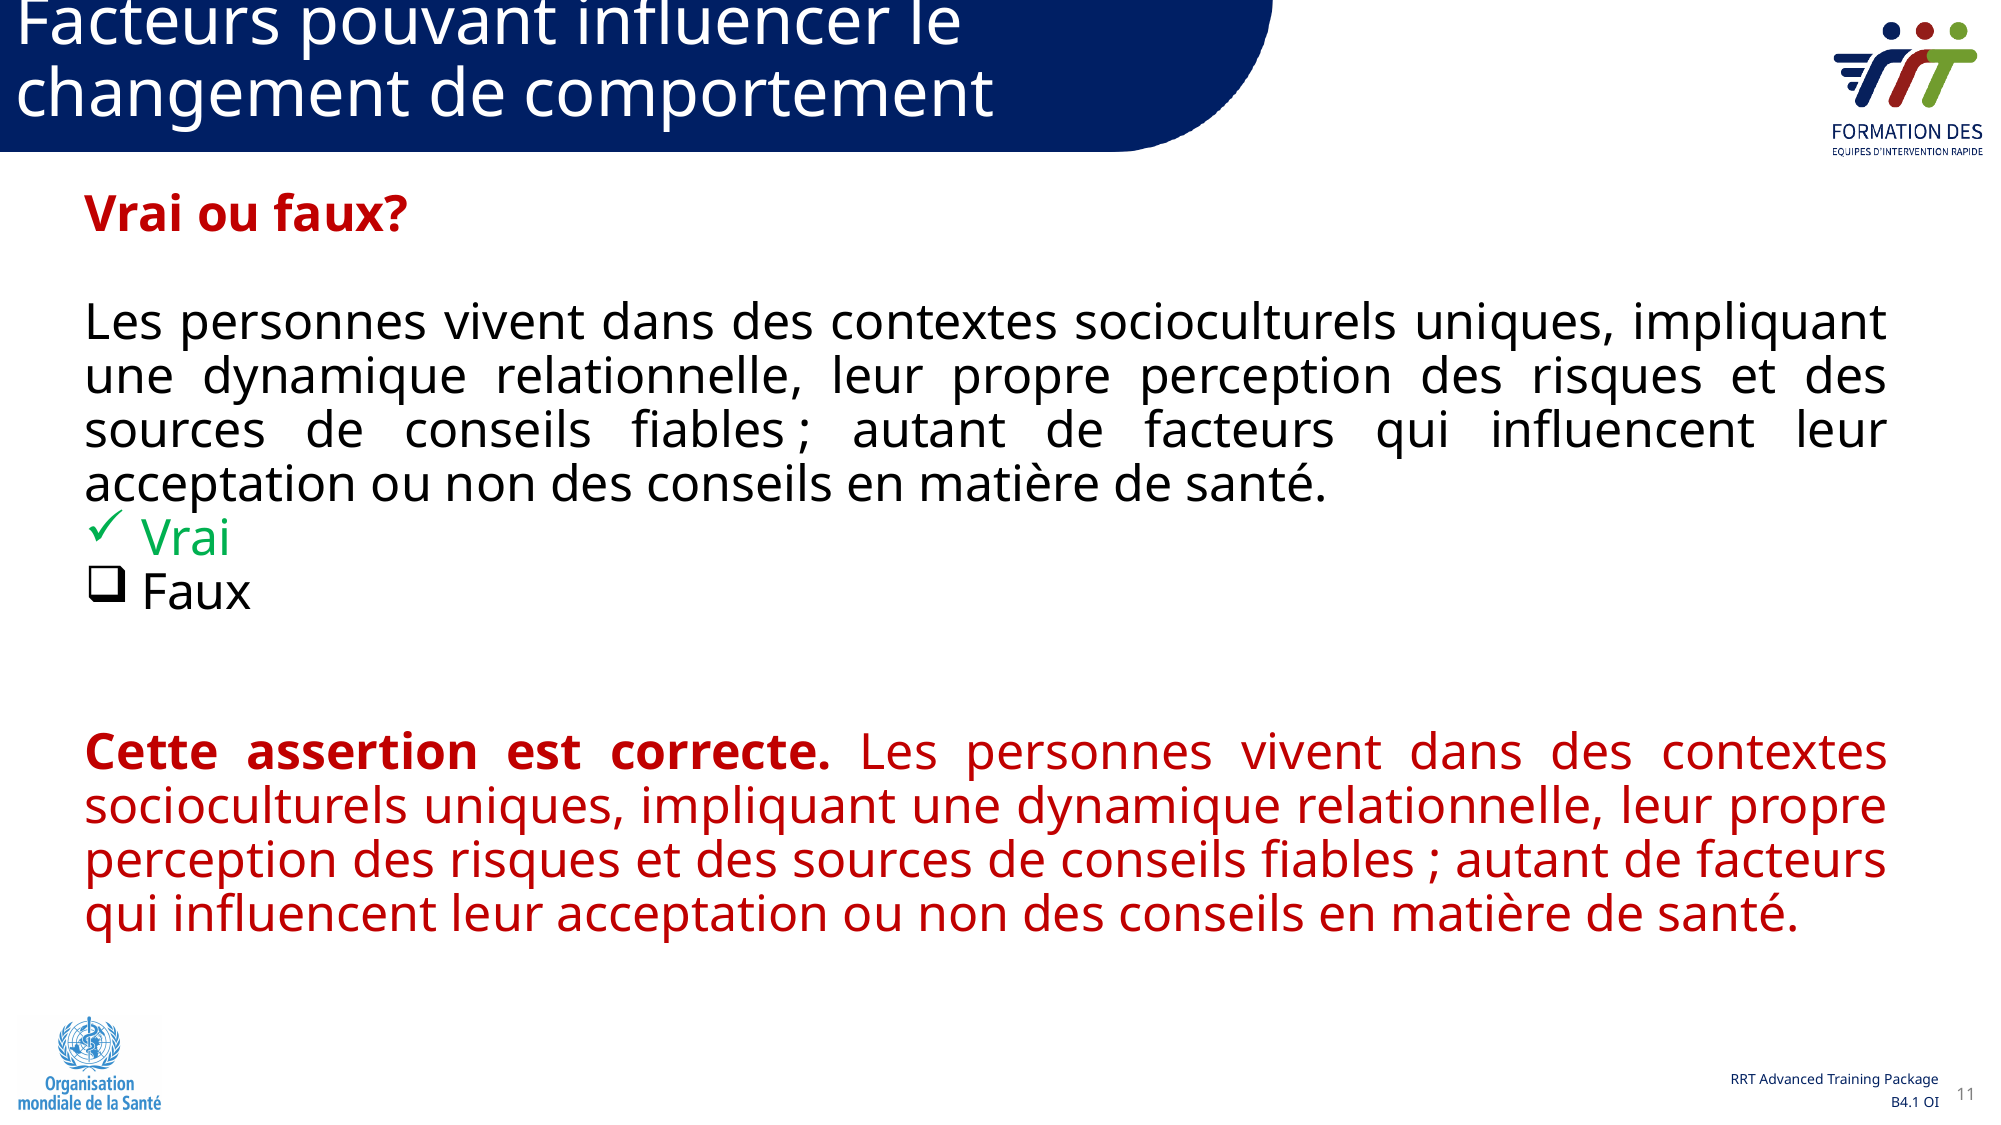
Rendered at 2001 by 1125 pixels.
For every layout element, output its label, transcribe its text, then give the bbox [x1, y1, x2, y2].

title Facteurs pouvant influencer le changement de comportement [0, 0, 1134, 119]
picture [1832, 21, 1983, 157]
list Vrai ou faux? Les personnes vivent dans des contextes socioculturels uniques, impliquant une dynamique relationnelle, leur propre perception des risques et des sources de conseils fiables ; autant de facteurs qui influencent leur acceptation ou non des conseils en matière de santé. Vrai Faux [76, 180, 1898, 629]
text_box Cette assertion est correcte. Les personnes vivent dans des contextes socioculturels uniques, impliquant une dynamique relationnelle, leur propre perception des risques et des sources de conseils fiables ; autant de facteurs qui influencent leur acceptation ou non des conseils en matière de santé. [77, 690, 1897, 978]
picture [17, 1015, 162, 1111]
picture [0, 0, 1273, 152]
